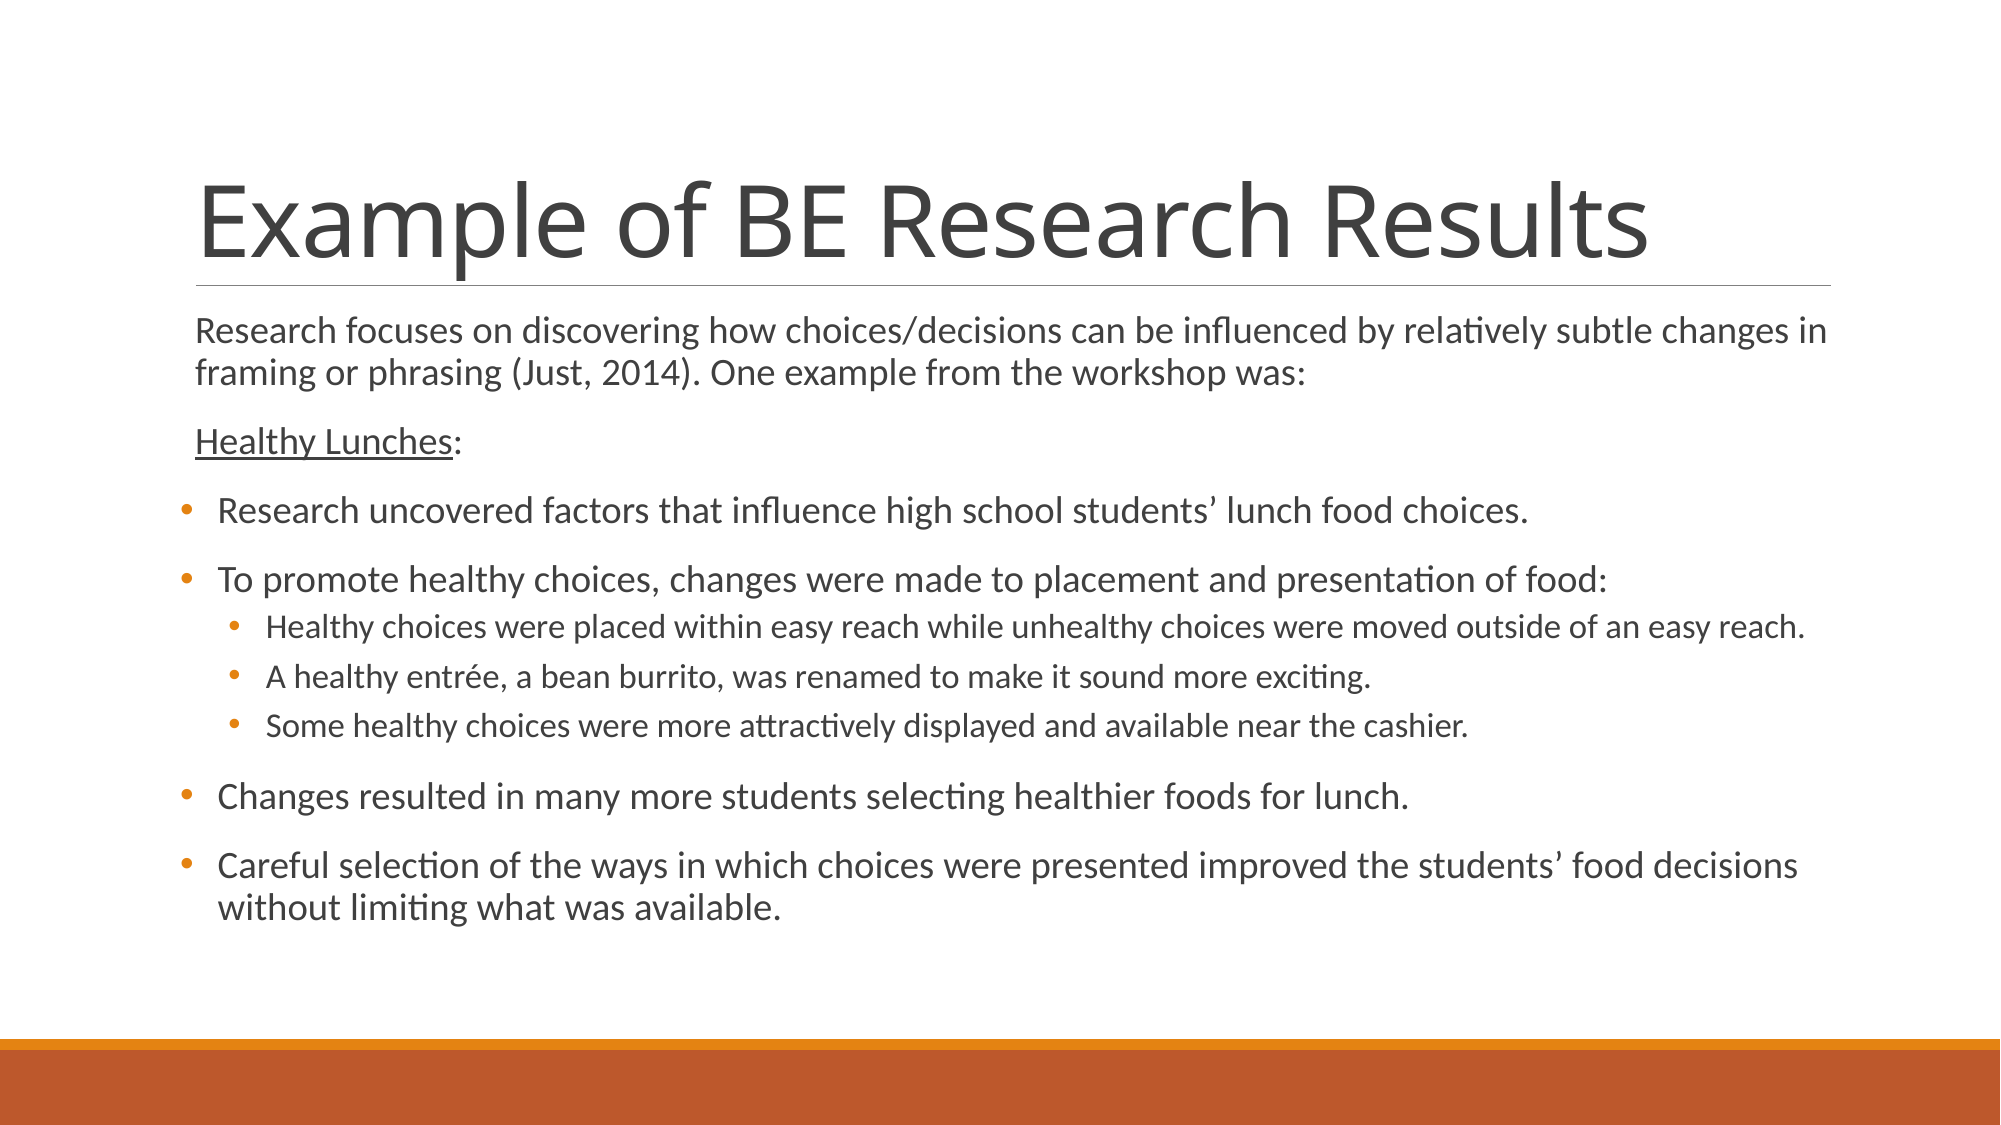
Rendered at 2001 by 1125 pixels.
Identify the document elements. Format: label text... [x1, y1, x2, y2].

list Research focuses on discovering how choices/decisions can be influenced by relatively subtle changes in framing or phrasing (Just, 2014). One example from the workshop was: Healthy Lunches: Research uncovered factors that influence high school students’ lunch food choices. To promote healthy choices, changes were made to placement and presentation of food: Healthy choices were placed within easy reach while unhealthy choices were moved outside of an easy reach. A healthy entrée, a bean burrito, was renamed to make it sound more exciting. Some healthy choices were more attractively displayed and available near the cashier. Changes resulted in many more students selecting healthier foods for lunch. Careful selection of the ways in which choices were presented improved the students’ food decisions without limiting what was available. [180, 302, 1830, 963]
title Example of BE Research Results [180, 47, 1830, 285]
